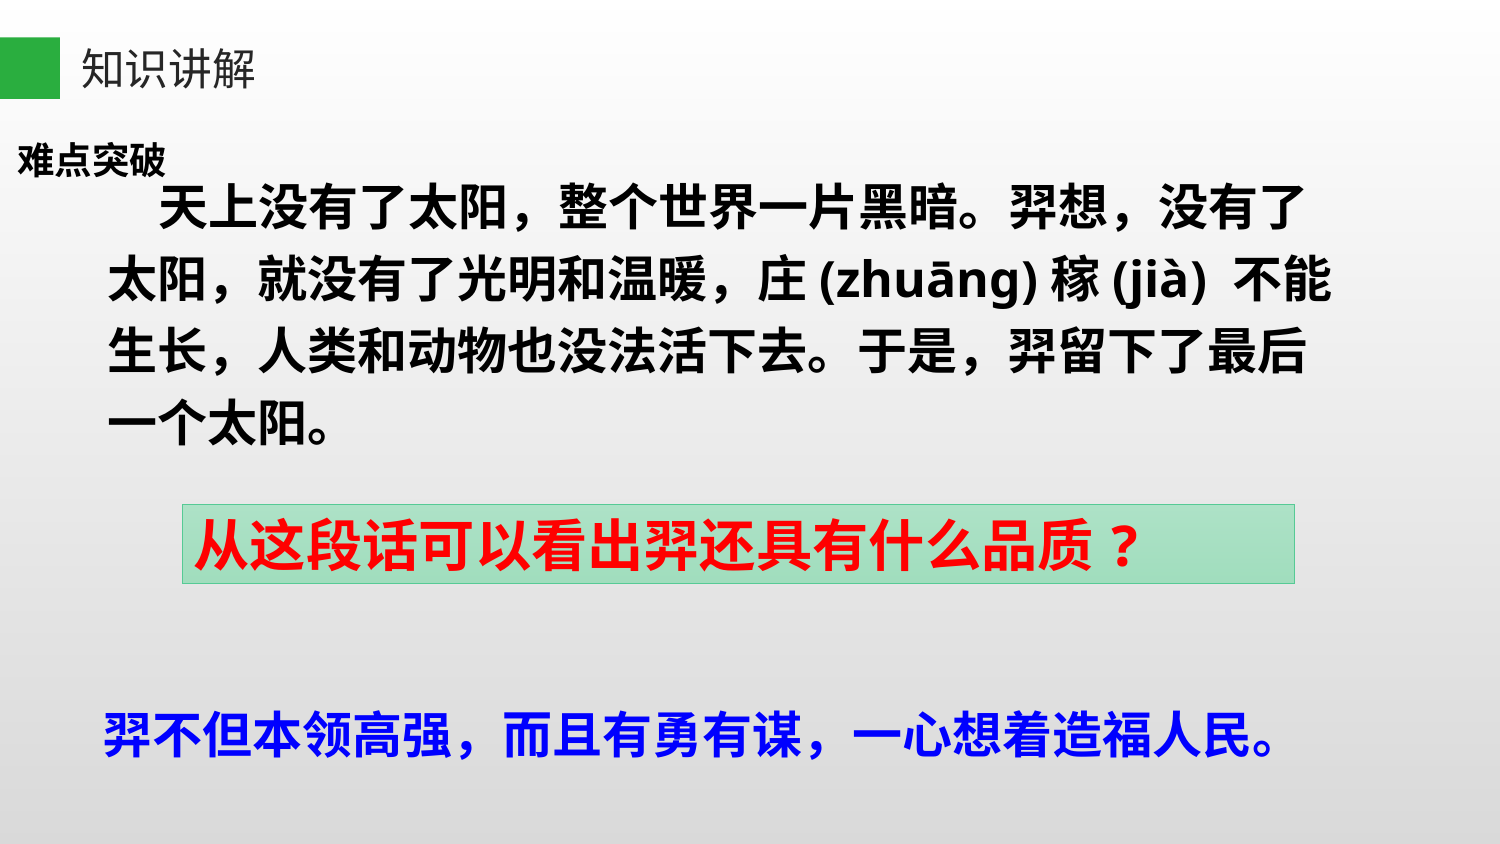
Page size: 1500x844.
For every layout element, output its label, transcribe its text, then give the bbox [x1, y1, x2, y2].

text_box 天上没有了太阳，整个世界一片黑暗。羿想，没有了太阳，就没有了光明和温暖，庄(zhuānɡ)稼(jià) 不能生长，人类和动物也没法活下去。于是，羿留下了最后一个太阳。 [96, 158, 1353, 458]
text_box [0, 36, 61, 100]
text_box 羿不但本领高强，而且有勇有谋，一心想着造福人民。 [34, 685, 1353, 769]
text_box 知识讲解 [69, 35, 298, 100]
text_box 难点突破 [5, 131, 179, 188]
text_box 从这段话可以看出羿还具有什么品质? [182, 504, 1295, 584]
